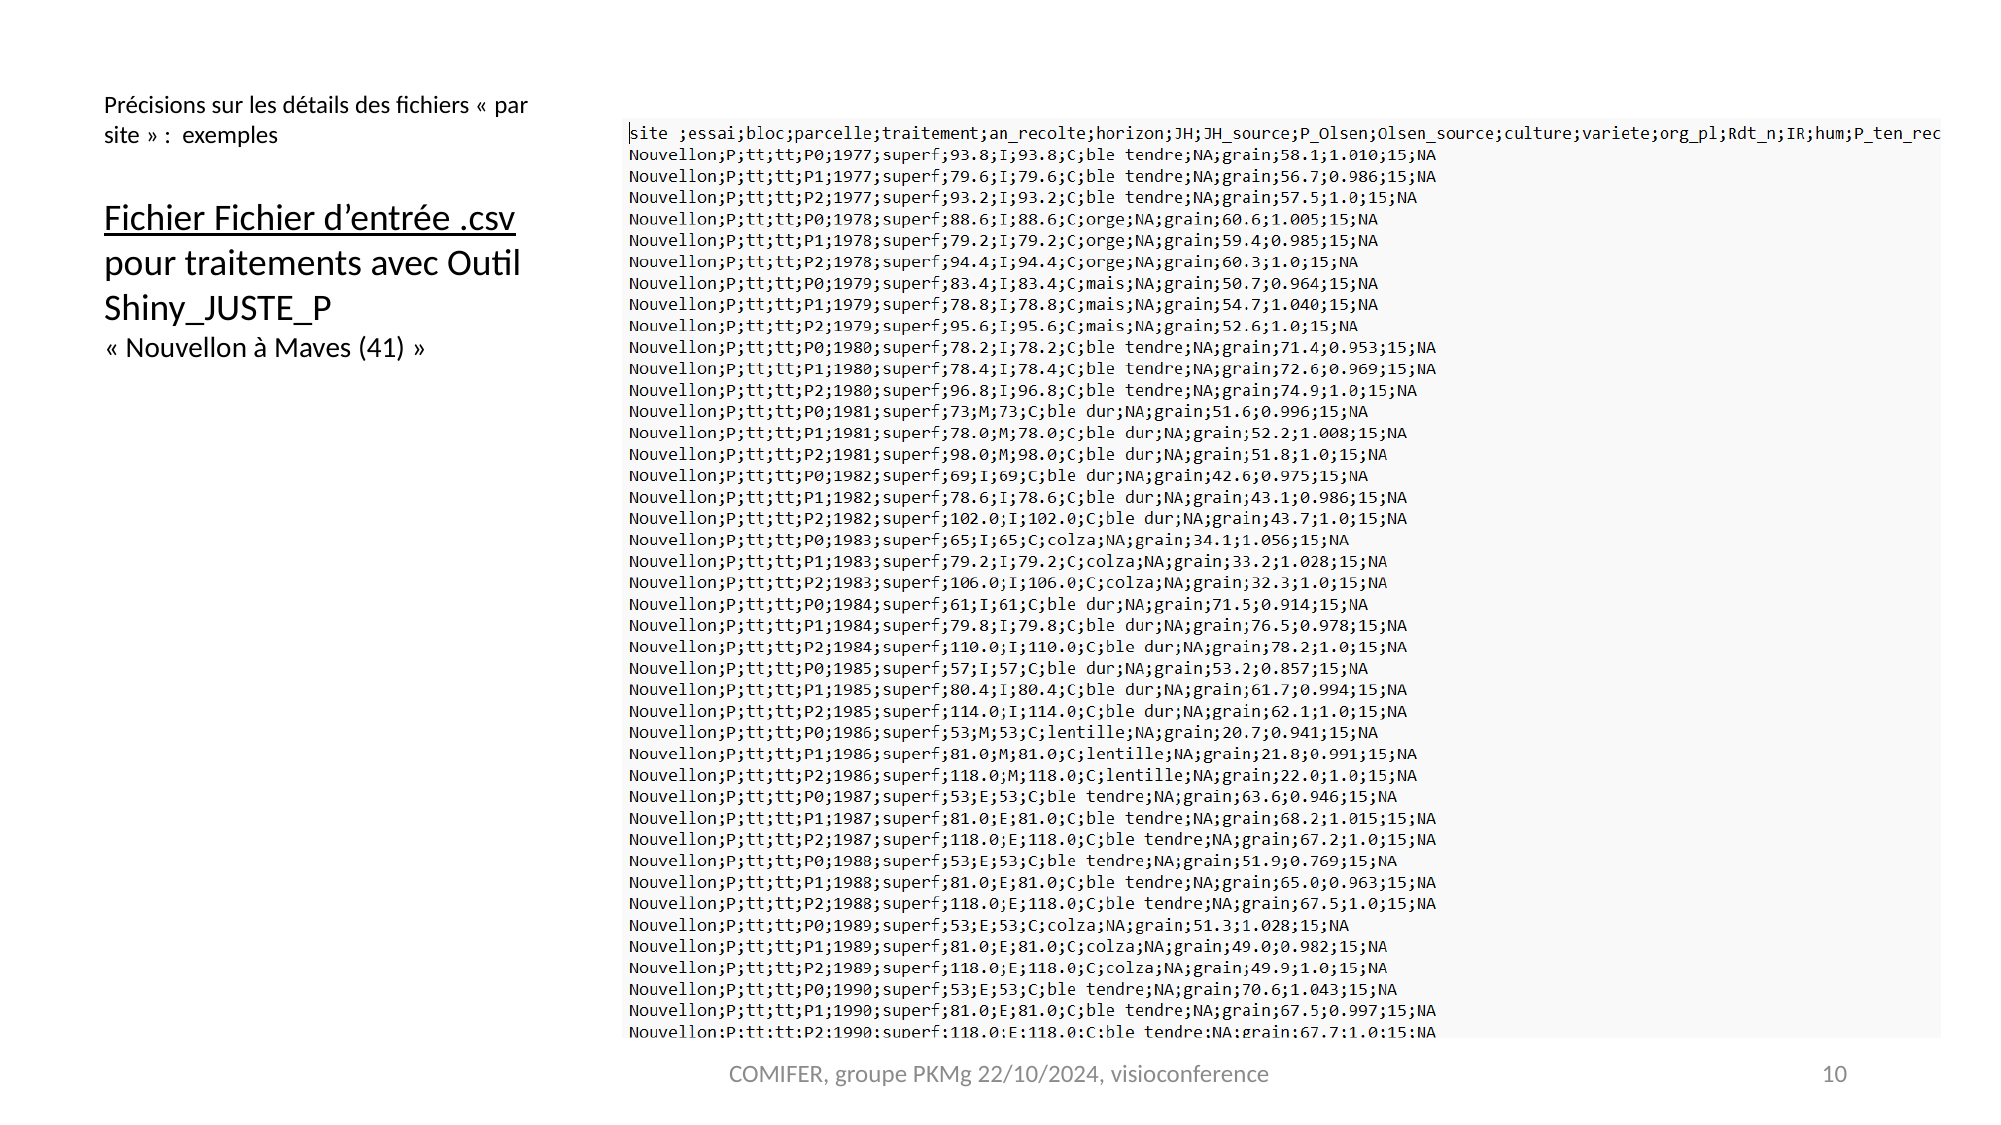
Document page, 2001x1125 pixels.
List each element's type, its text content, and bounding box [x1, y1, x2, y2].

slide_number 10 [1412, 1042, 1863, 1103]
text_box Précisions sur les détails des fichiers « par site » : exemples Fichier Fichier d’entrée .csv pour traitements avec Outil Shiny_JUSTE_P « Nouvellon à Maves (41) » [89, 80, 567, 371]
footer COMIFER, groupe PKMg 22/10/2024, visioconference [662, 1042, 1338, 1103]
picture [622, 118, 1941, 1038]
